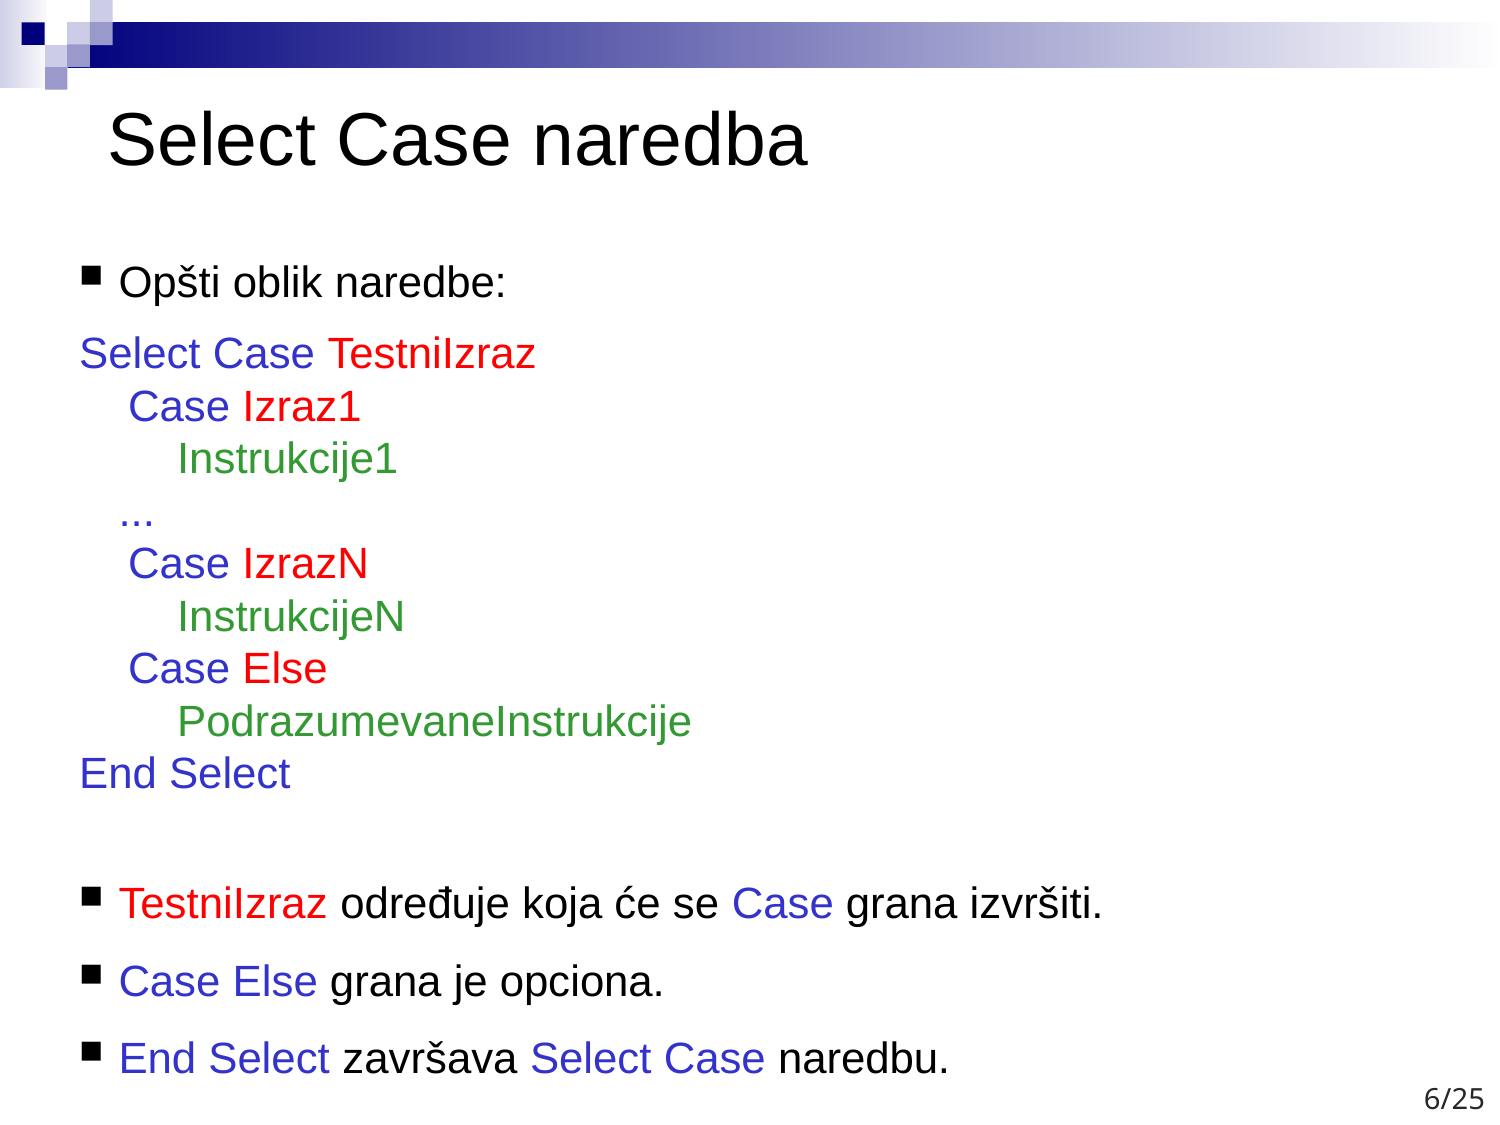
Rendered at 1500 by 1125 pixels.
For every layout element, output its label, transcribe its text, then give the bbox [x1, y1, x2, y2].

list Opšti oblik naredbe: Select Case TestniIzraz Case Izraz1 Instrukcije1 ... Case IzrazN InstrukcijeN Case Else PodrazumevaneInstrukcije End Select TestniIzraz određuje koja će se Case grana izvršiti. Case Else grana je opciona. End Select završava Select Case naredbu. [70, 246, 1430, 1008]
text_box 6/25 [1374, 1072, 1500, 1123]
title Select Case naredba [92, 75, 844, 197]
